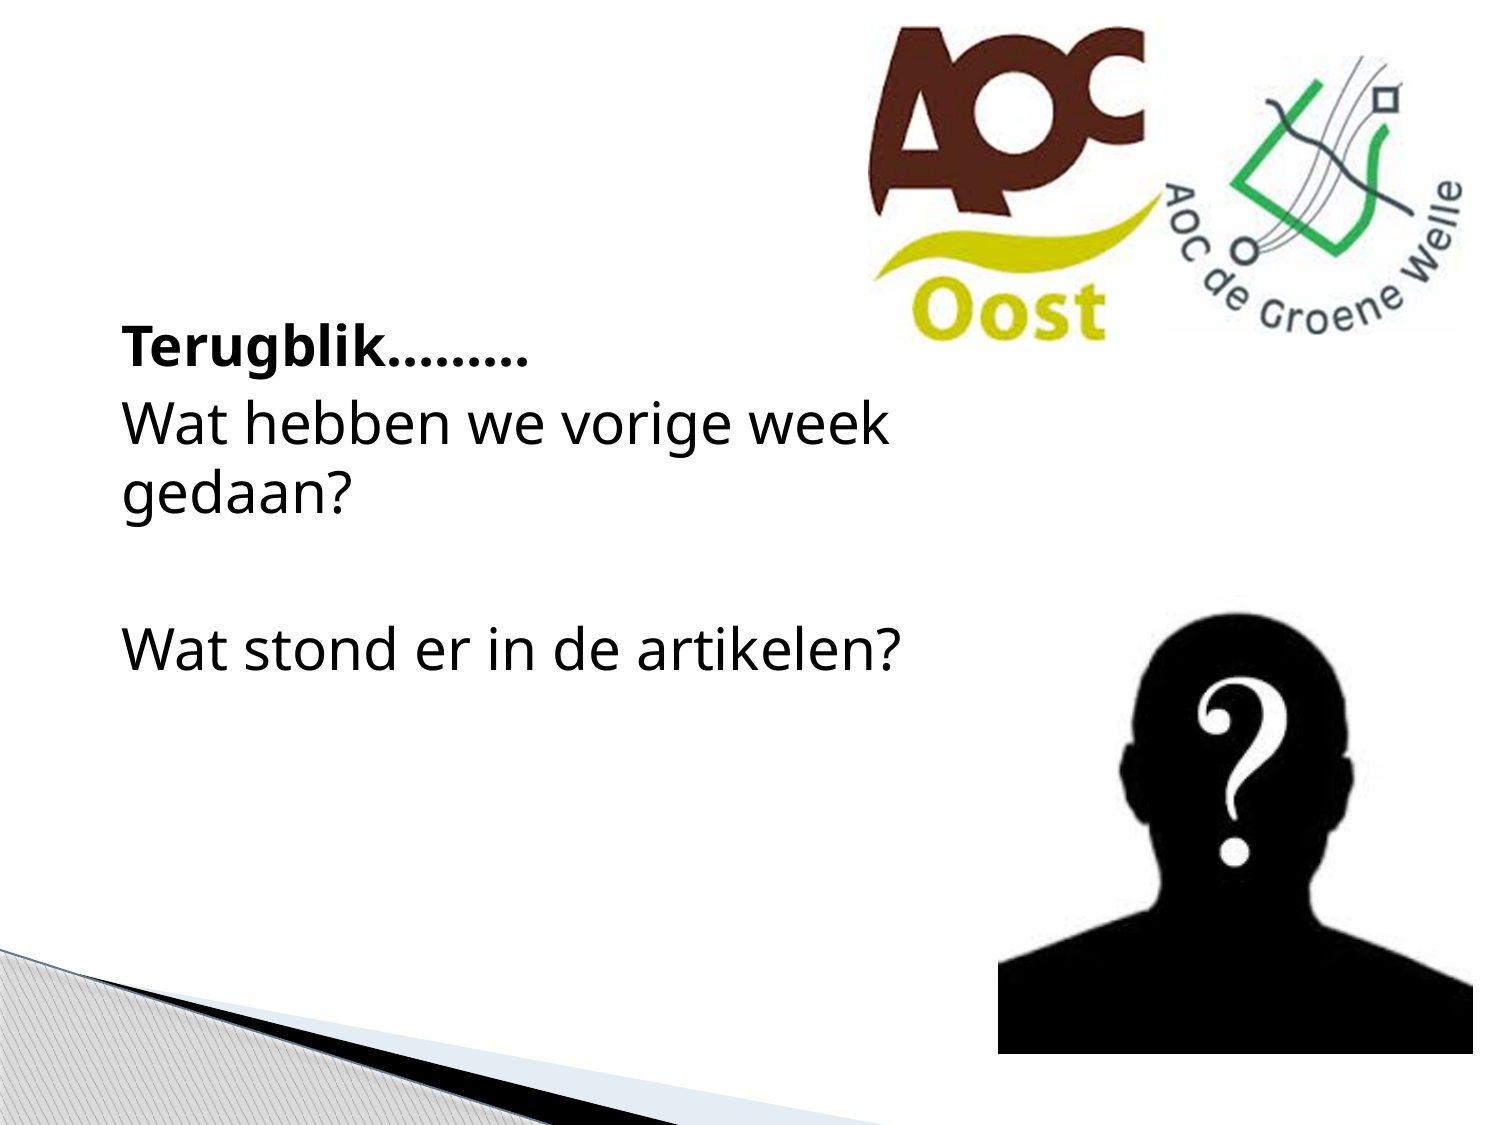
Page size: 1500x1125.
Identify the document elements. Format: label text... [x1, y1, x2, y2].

picture [997, 578, 1473, 1054]
picture [867, 26, 1473, 365]
list Terugblik……… Wat hebben we vorige week gedaan? Wat stond er in de artikelen? [88, 302, 1128, 740]
